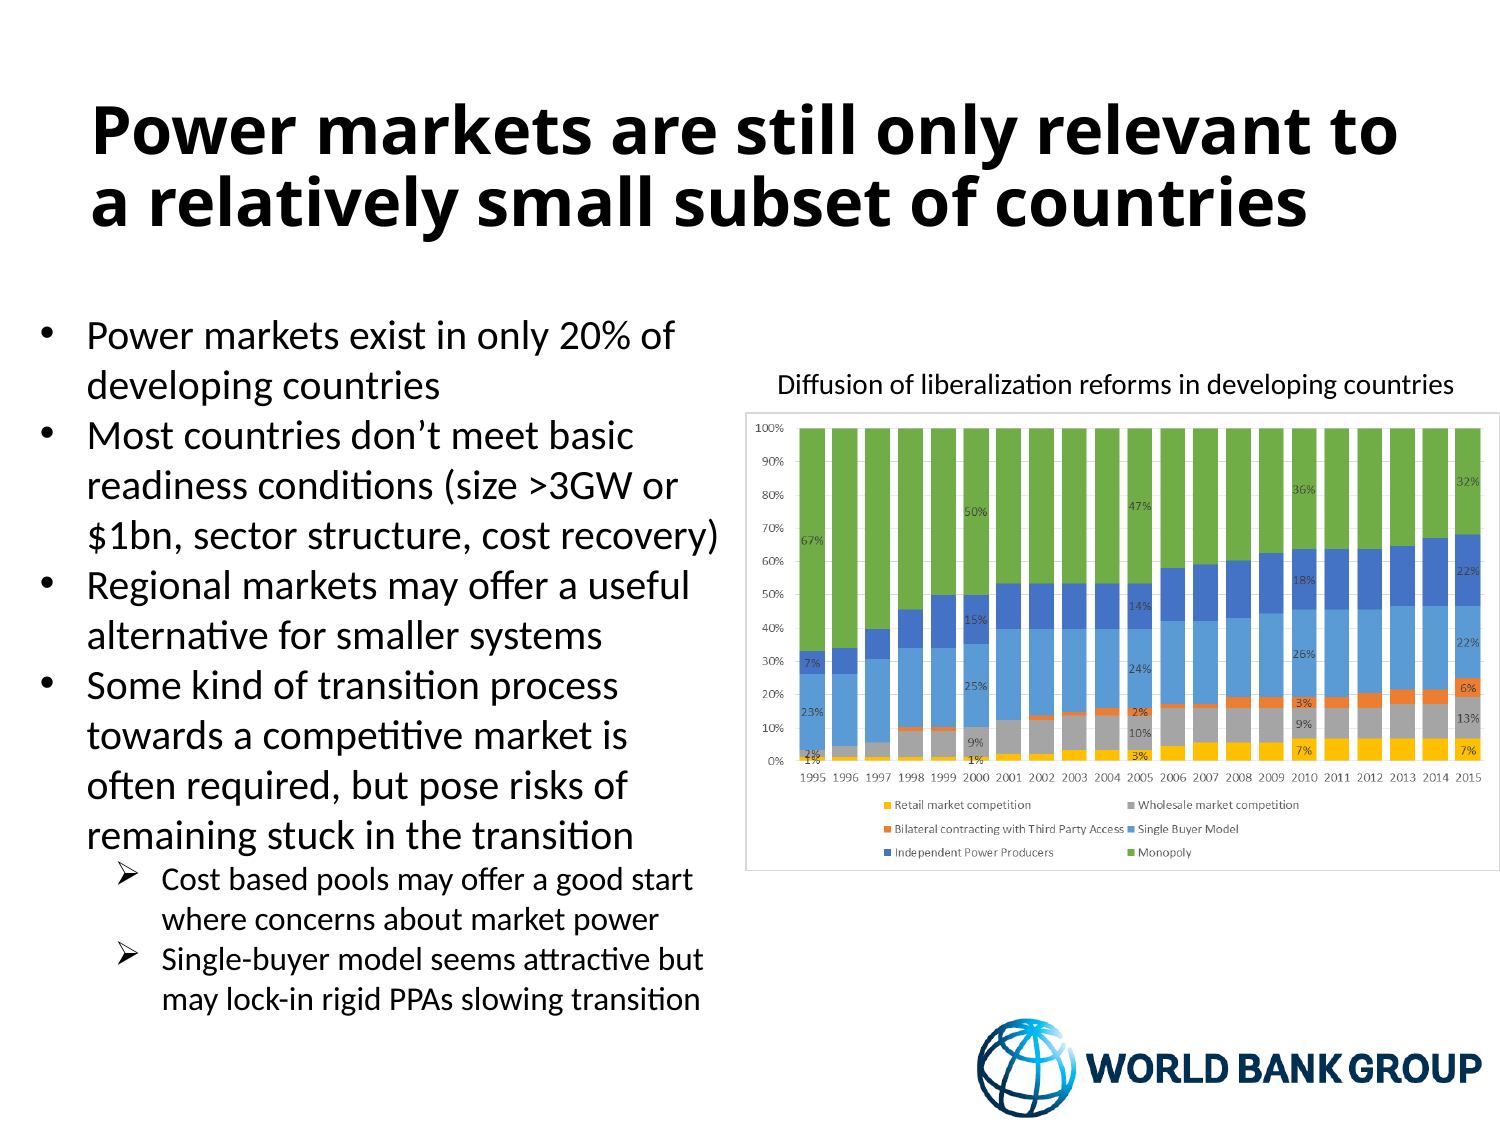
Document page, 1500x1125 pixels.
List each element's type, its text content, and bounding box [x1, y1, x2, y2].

text_box Power markets exist in only 20% of developing countries Most countries don’t meet basic readiness conditions (size >3GW or $1bn, sector structure, cost recovery) Regional markets may offer a useful alternative for smaller systems Some kind of transition process towards a competitive market is often required, but pose risks of remaining stuck in the transition Cost based pools may offer a good start where concerns about market power Single-buyer model seems attractive but may lock-in rigid PPAs slowing transition [24, 299, 738, 1025]
text_box Diffusion of liberalization reforms in developing countries [762, 358, 1500, 408]
picture [963, 1007, 1500, 1125]
title Power markets are still only relevant to a relatively small subset of countries [75, 59, 1422, 278]
picture [745, 412, 1500, 871]
